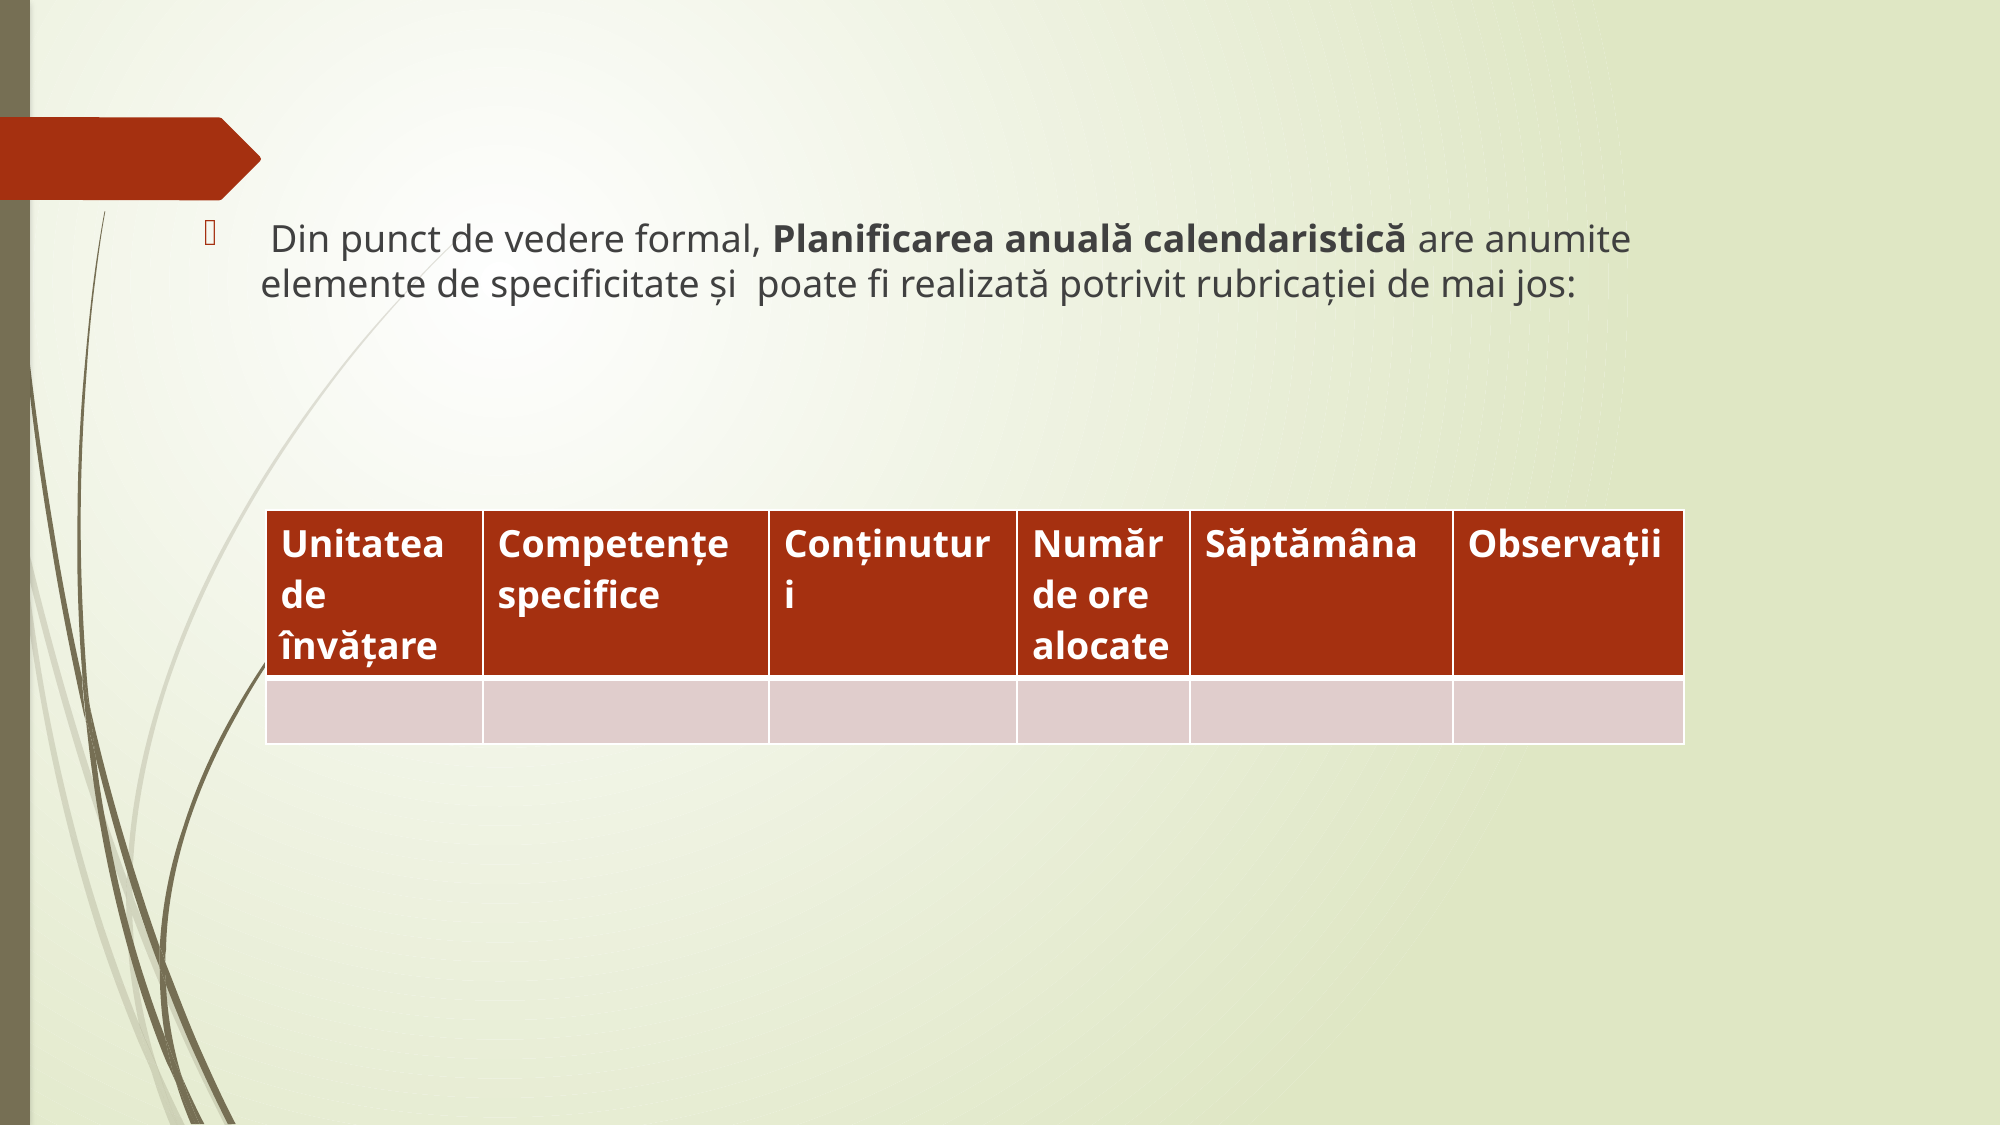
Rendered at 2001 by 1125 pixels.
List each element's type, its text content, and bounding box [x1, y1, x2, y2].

table_cell [1454, 681, 1683, 743]
table_header Săptămâna [1191, 511, 1452, 675]
table_header Competenţe specifice [484, 511, 768, 675]
table_cell [484, 681, 768, 743]
table_header Unitatea de învăţare [267, 511, 482, 675]
table_cell [1018, 681, 1189, 743]
table_cell [1191, 681, 1452, 743]
table_cell [770, 681, 1016, 743]
table_header Conţinuturi [770, 511, 1016, 675]
table_cell [267, 681, 482, 743]
table_header Observaţii [1454, 511, 1683, 675]
list Din punct de vedere formal, Planificarea anuală calendaristică are anumite elemente de specificitate și poate fi realizată potrivit rubricaţiei de mai jos: [189, 207, 1714, 992]
table_header Număr de ore alocate [1018, 511, 1189, 675]
